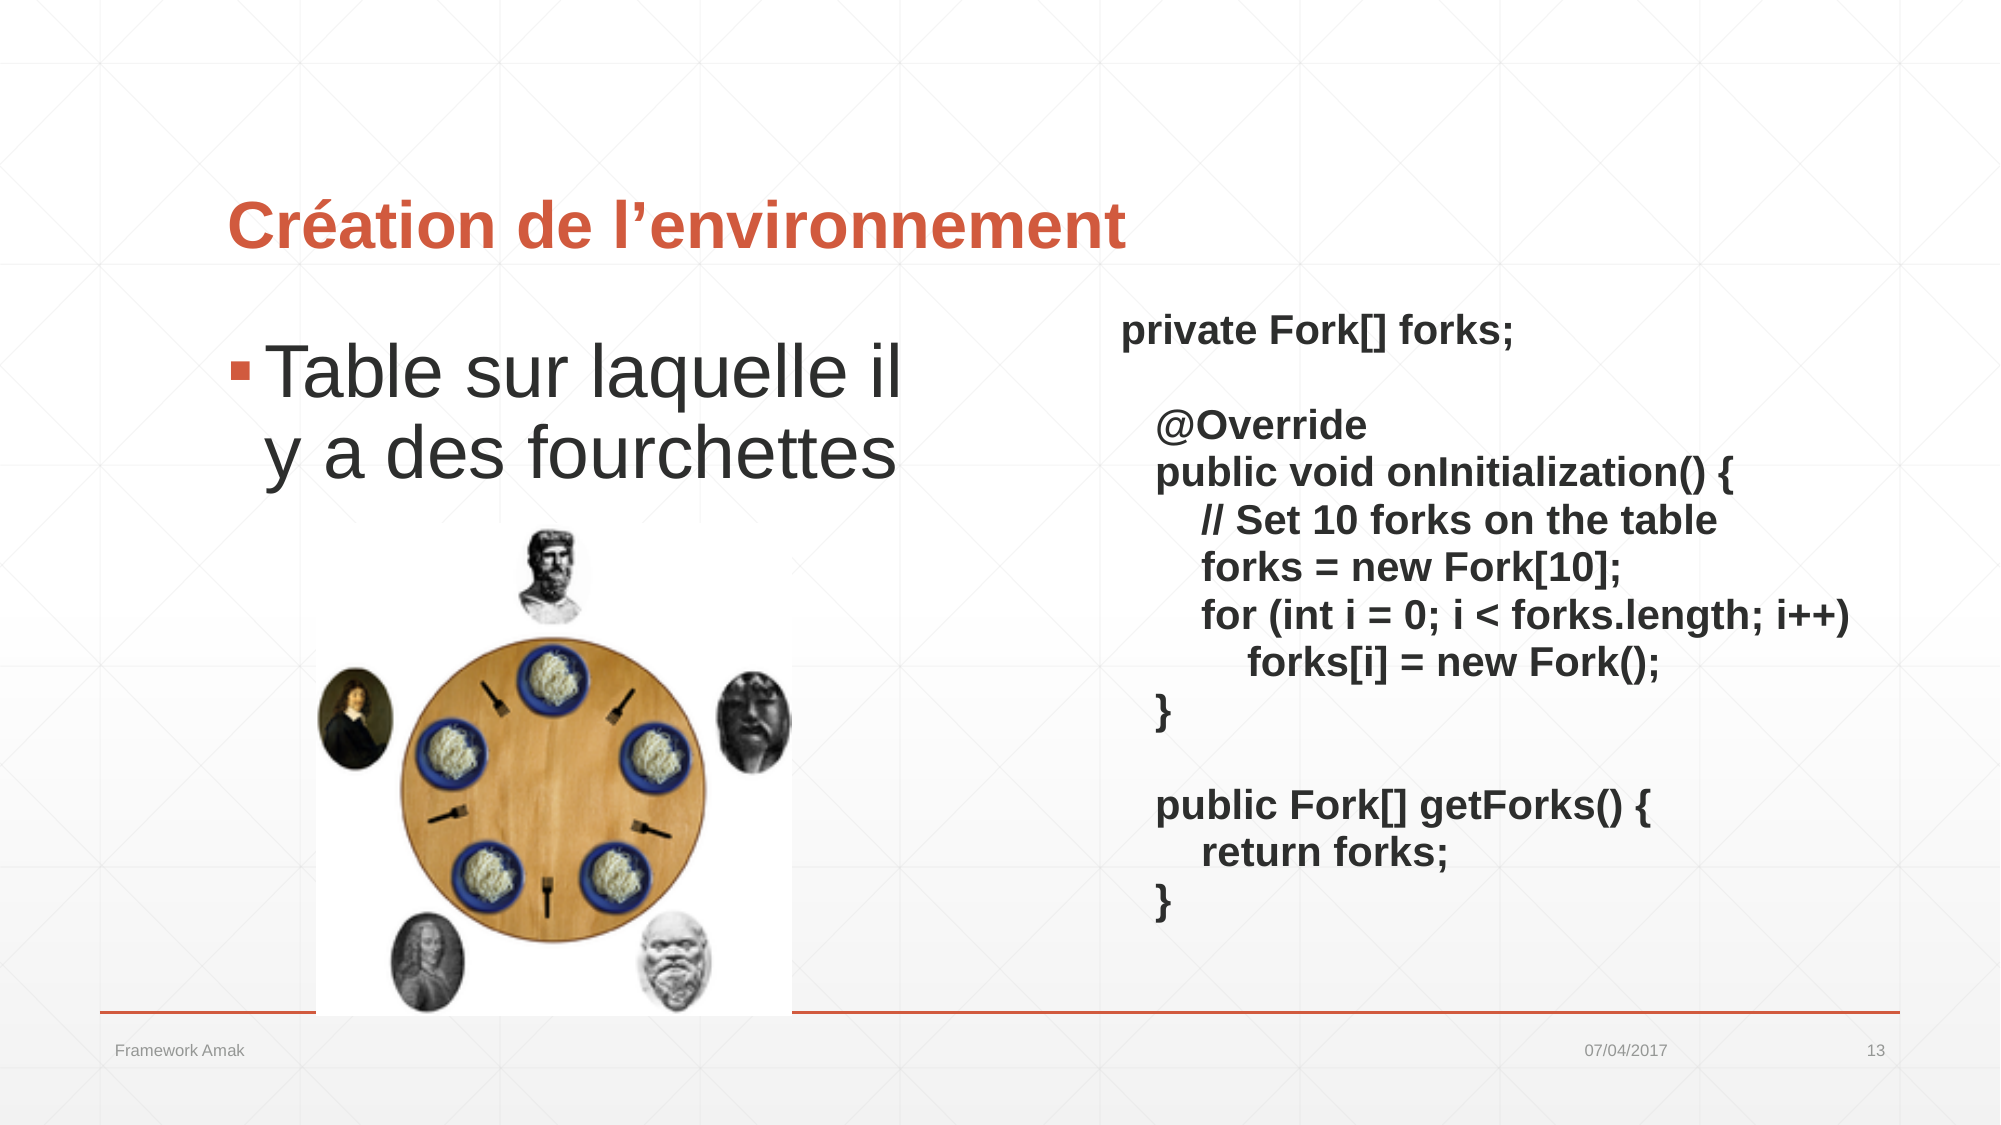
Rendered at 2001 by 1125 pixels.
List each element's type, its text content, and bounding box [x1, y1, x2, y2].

list private Fork[] forks; @Override public void onInitialization() { // Set 10 forks on the table forks = new Fork[10]; for (int i = 0; i < forks.length; i++) forks[i] = new Fork(); } public Fork[] getForks() { return forks; } [1094, 328, 1900, 1125]
list Table sur laquelle il y a des fourchettes [212, 324, 963, 950]
slide_number 13 [1749, 1031, 1901, 1069]
title Création de l’environnement [212, 82, 1788, 271]
picture [316, 523, 792, 1016]
footer Framework Amak [99, 1031, 1106, 1069]
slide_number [1524, 1031, 1684, 1069]
